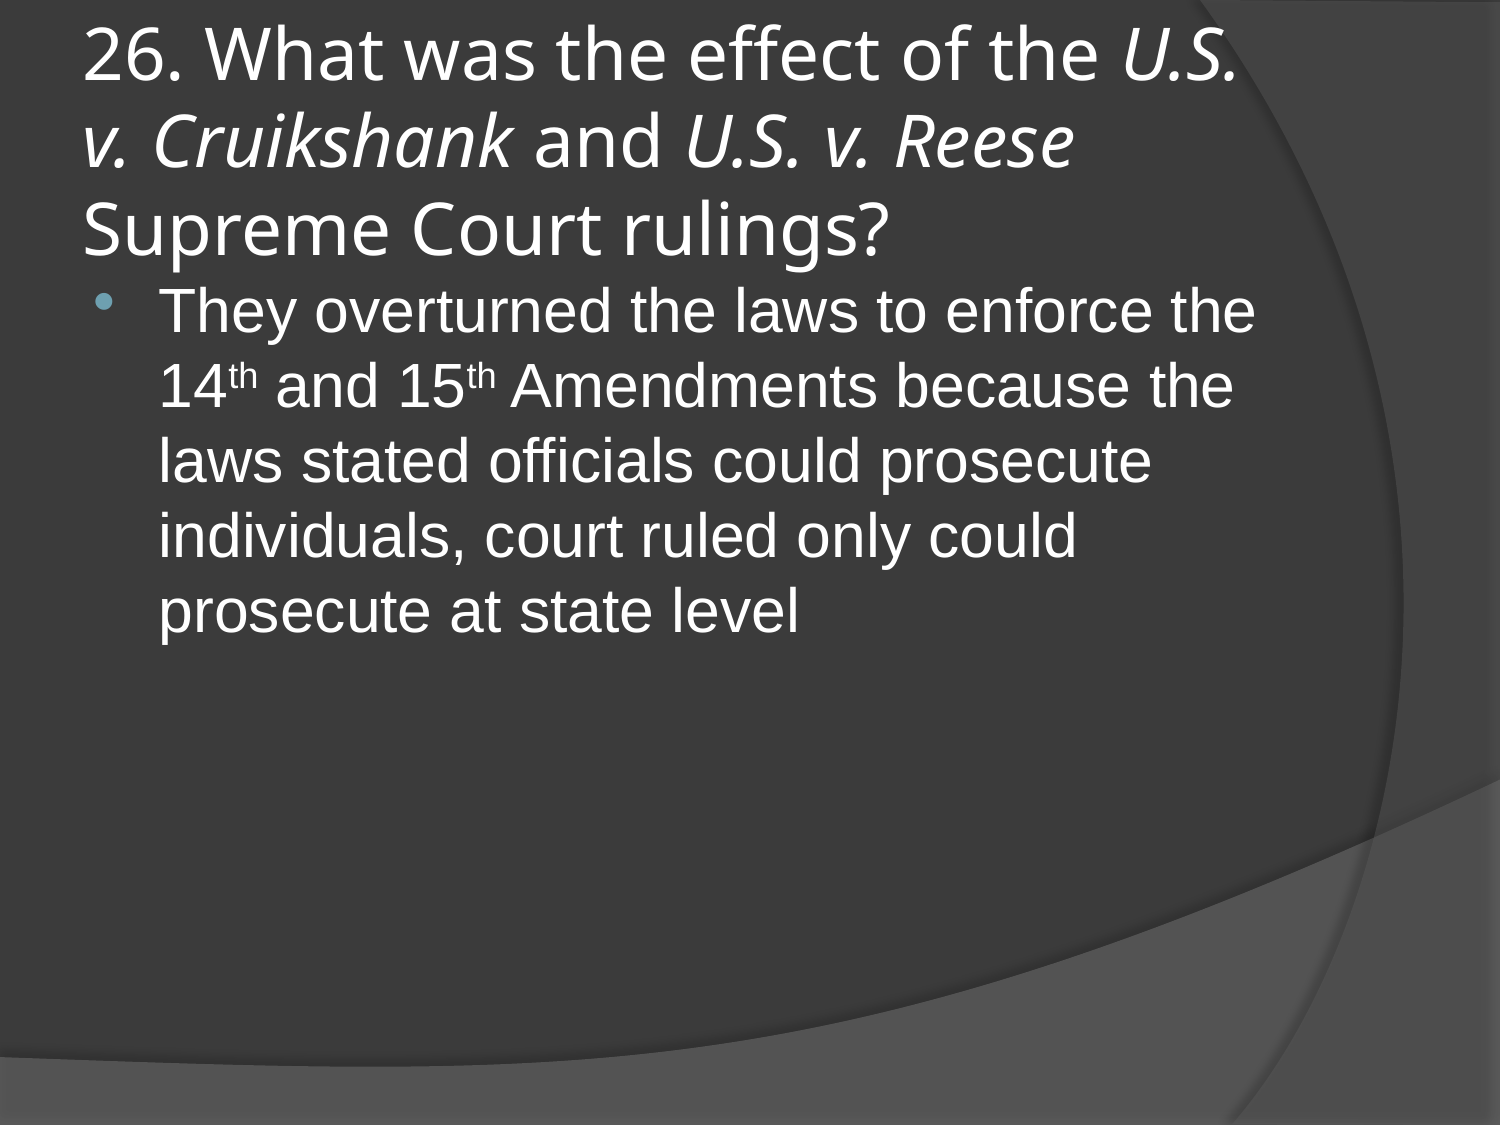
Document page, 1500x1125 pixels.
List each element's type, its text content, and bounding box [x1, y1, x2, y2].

title 26. What was the effect of the U.S. v. Cruikshank and U.S. v. Reese Supreme Court rulings? [75, 45, 1300, 233]
list They overturned the laws to enforce the 14th and 15th Amendments because the laws stated officials could prosecute individuals, court ruled only could prosecute at state level [75, 262, 1300, 1005]
